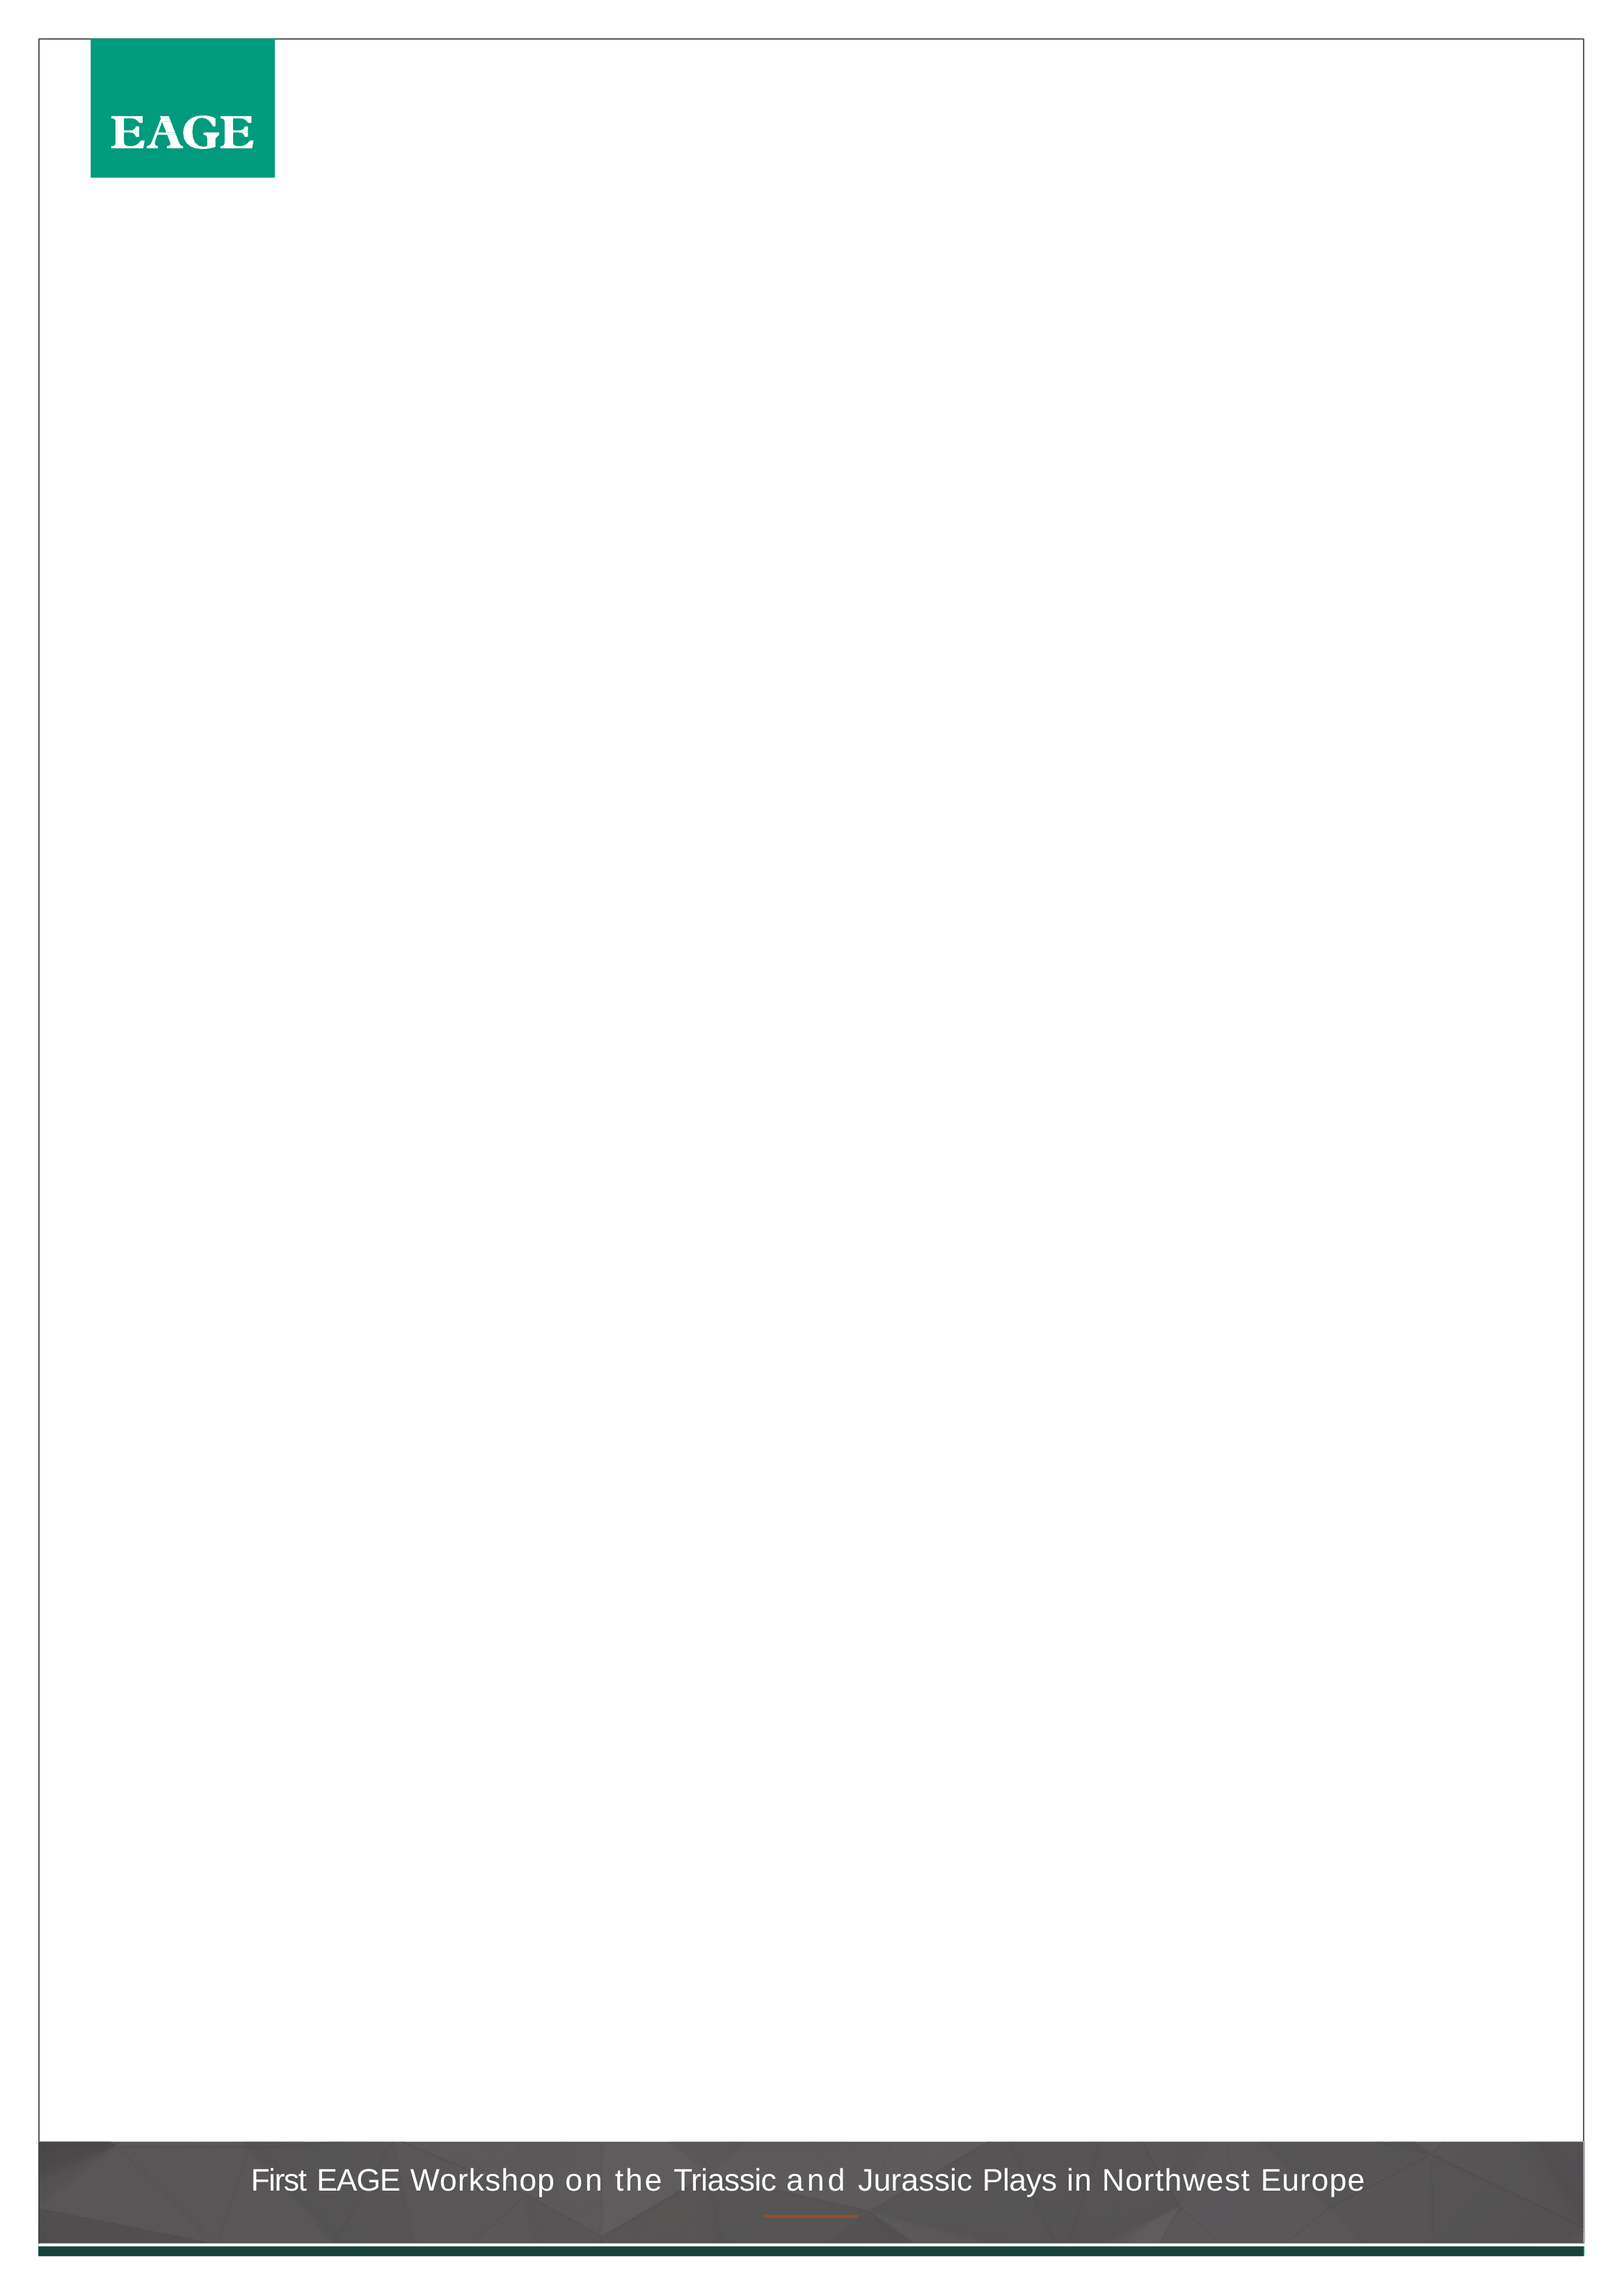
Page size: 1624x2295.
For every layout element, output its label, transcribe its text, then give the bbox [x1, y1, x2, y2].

text_box First EAGE Workshop on the Triassic and Jurassic Plays in Northwest Europe [249, 2158, 1373, 2198]
